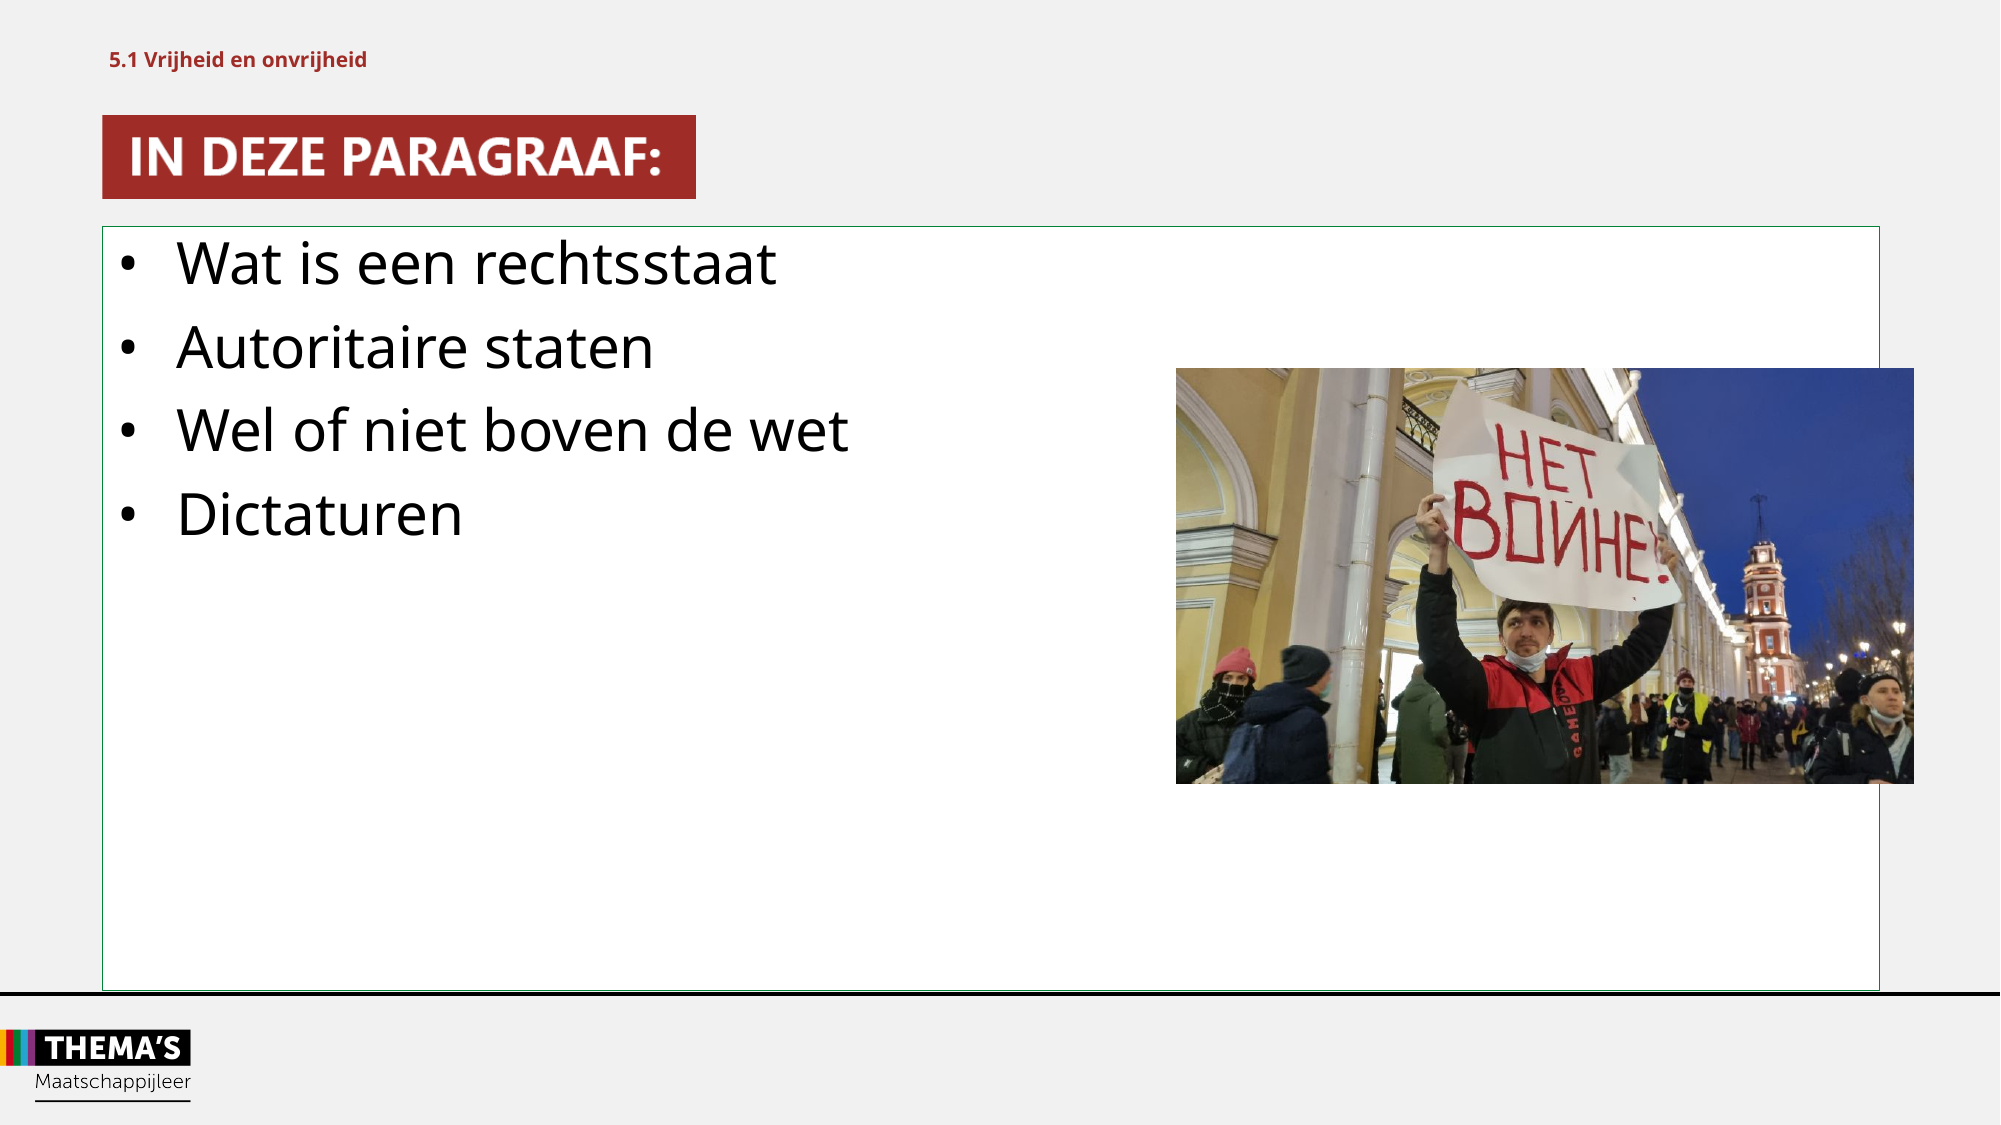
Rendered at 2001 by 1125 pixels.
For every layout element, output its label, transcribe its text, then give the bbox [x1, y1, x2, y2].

list 5.1 Vrijheid en onvrijheid [94, 33, 941, 88]
picture [1176, 368, 1914, 784]
picture [0, 993, 203, 1125]
list • Wat is een rechtsstaat • Autoritaire staten • Wel of niet boven de wet • Dictaturen [102, 226, 1880, 991]
